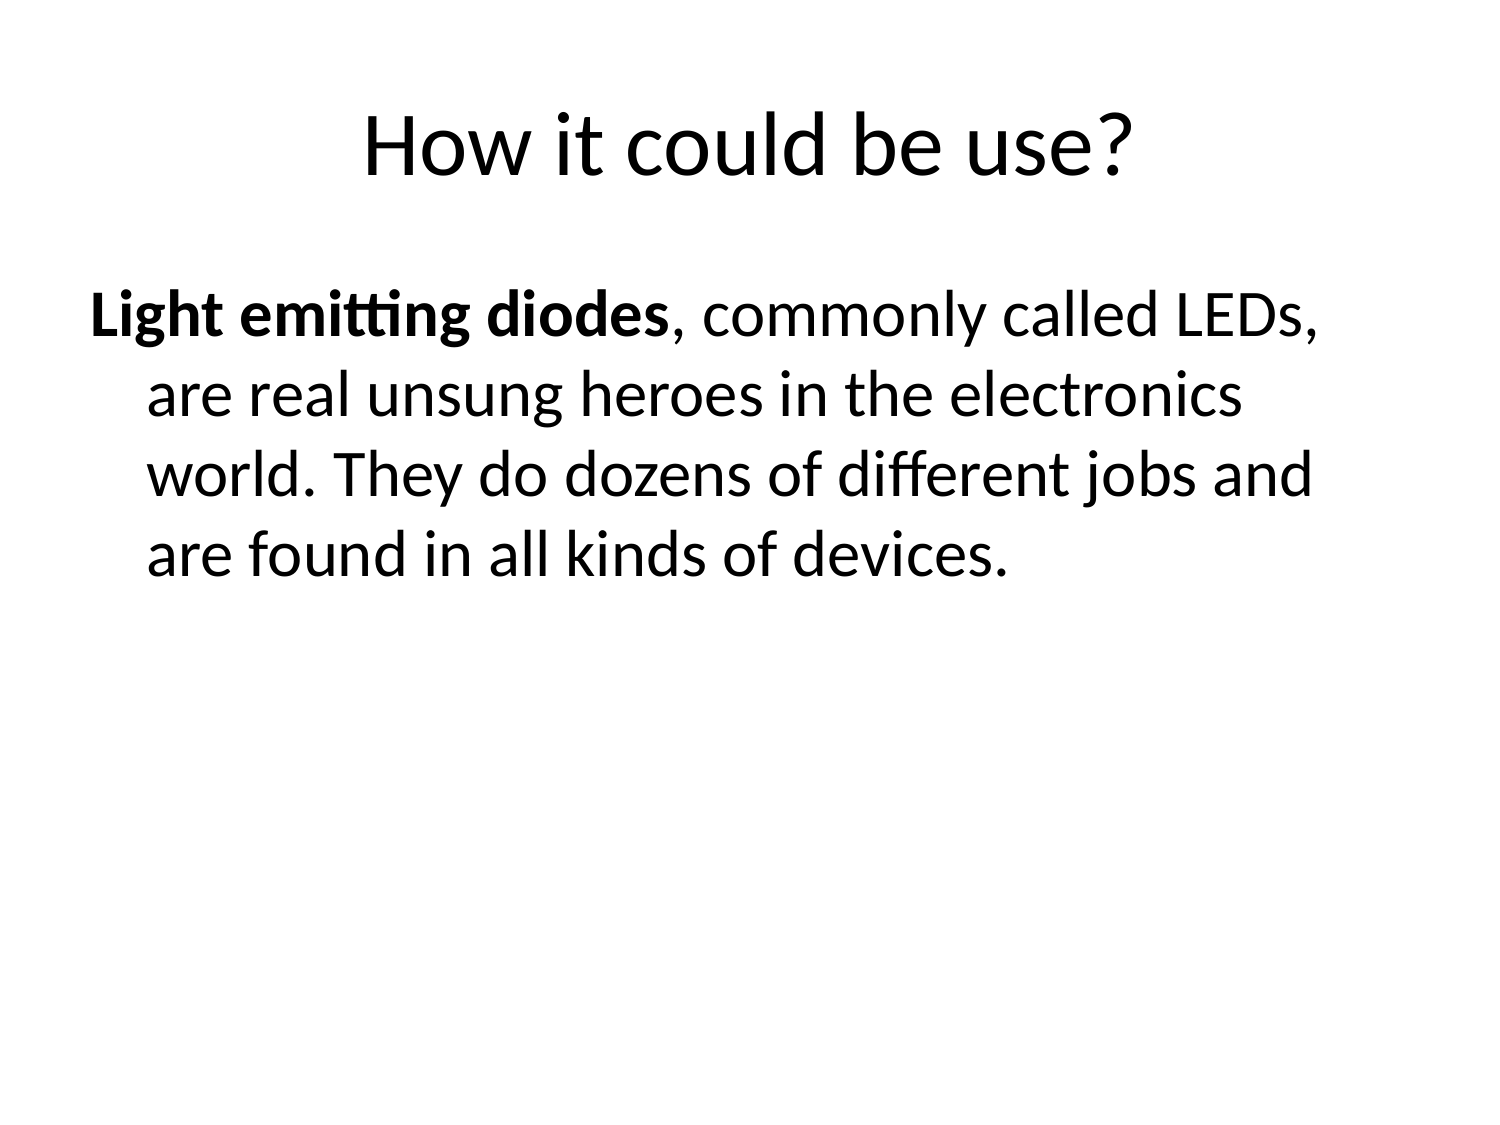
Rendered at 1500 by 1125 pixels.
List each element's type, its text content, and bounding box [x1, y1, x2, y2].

title How it could be use? [75, 45, 1425, 233]
list Light emitting diodes, commonly called LEDs, are real unsung heroes in the electronics world. They do dozens of different jobs and are found in all kinds of devices. [75, 262, 1425, 1005]
